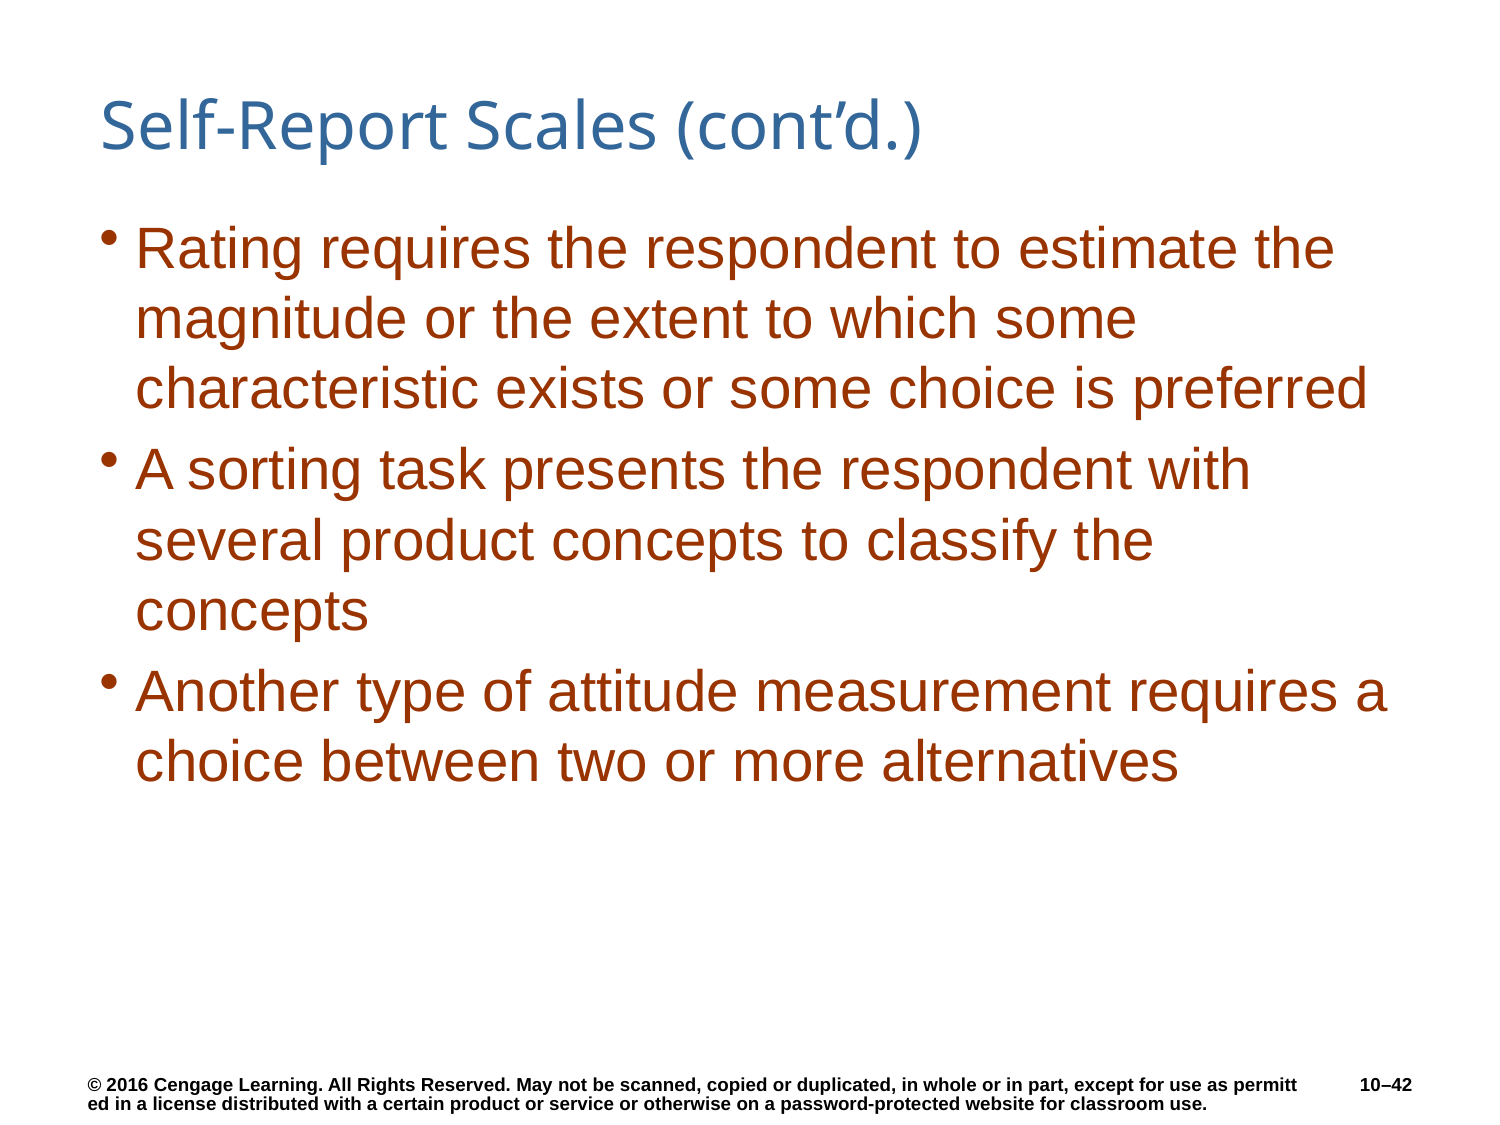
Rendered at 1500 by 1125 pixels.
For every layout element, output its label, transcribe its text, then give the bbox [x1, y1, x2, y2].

title Self-Report Scales (cont’d.) [85, 75, 1411, 171]
footer © 2016 Cengage Learning. All Rights Reserved. May not be scanned, copied or duplicated, in whole or in part, except for use as permitted in a license distributed with a certain product or service or otherwise on a password-protected website for classroom use. [87, 1057, 1050, 1103]
slide_number 10–42 [1050, 1042, 1413, 1103]
list Rating requires the respondent to estimate the magnitude or the extent to which some characteristic exists or some choice is preferred A sorting task presents the respondent with several product concepts to classify the concepts Another type of attitude measurement requires a choice between two or more alternatives [84, 202, 1414, 1013]
